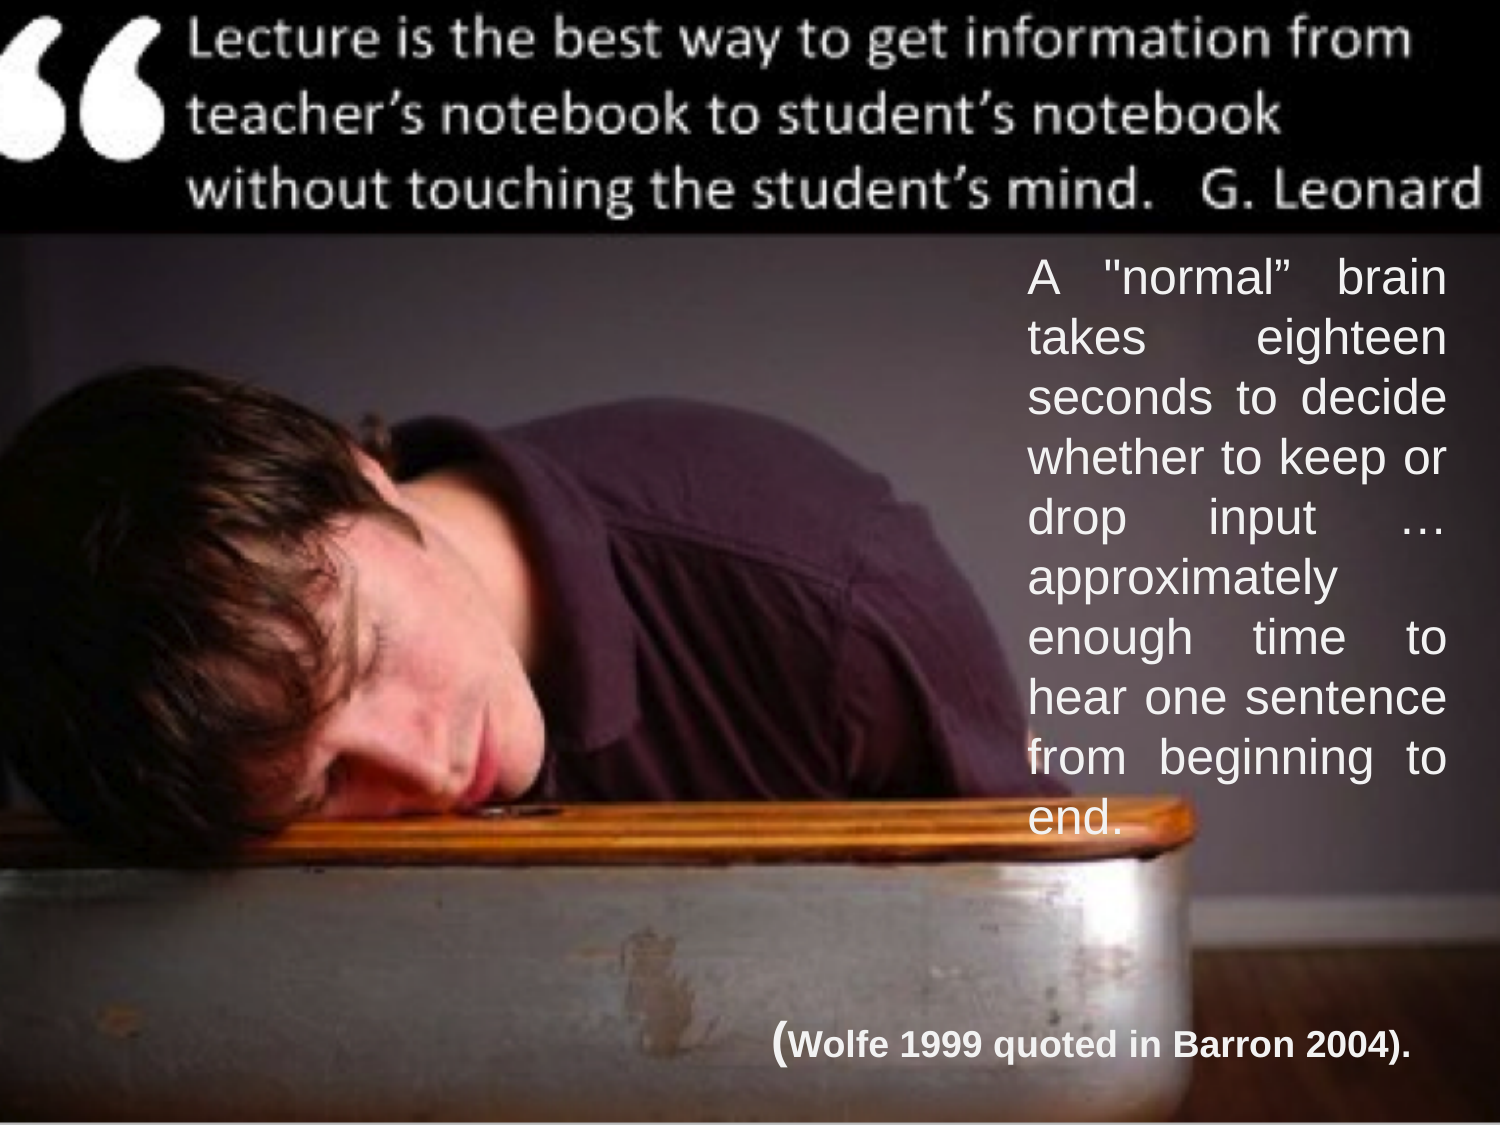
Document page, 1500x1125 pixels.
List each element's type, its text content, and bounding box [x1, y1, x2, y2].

picture [0, 0, 1500, 1125]
text_box (Wolfe 1999 quoted in Barron 2004). [537, 999, 1438, 1075]
text_box A "normal” brain takes eighteen seconds to decide whether to keep or drop input … approximately enough time to hear one sentence from beginning to end. [1012, 237, 1463, 1093]
